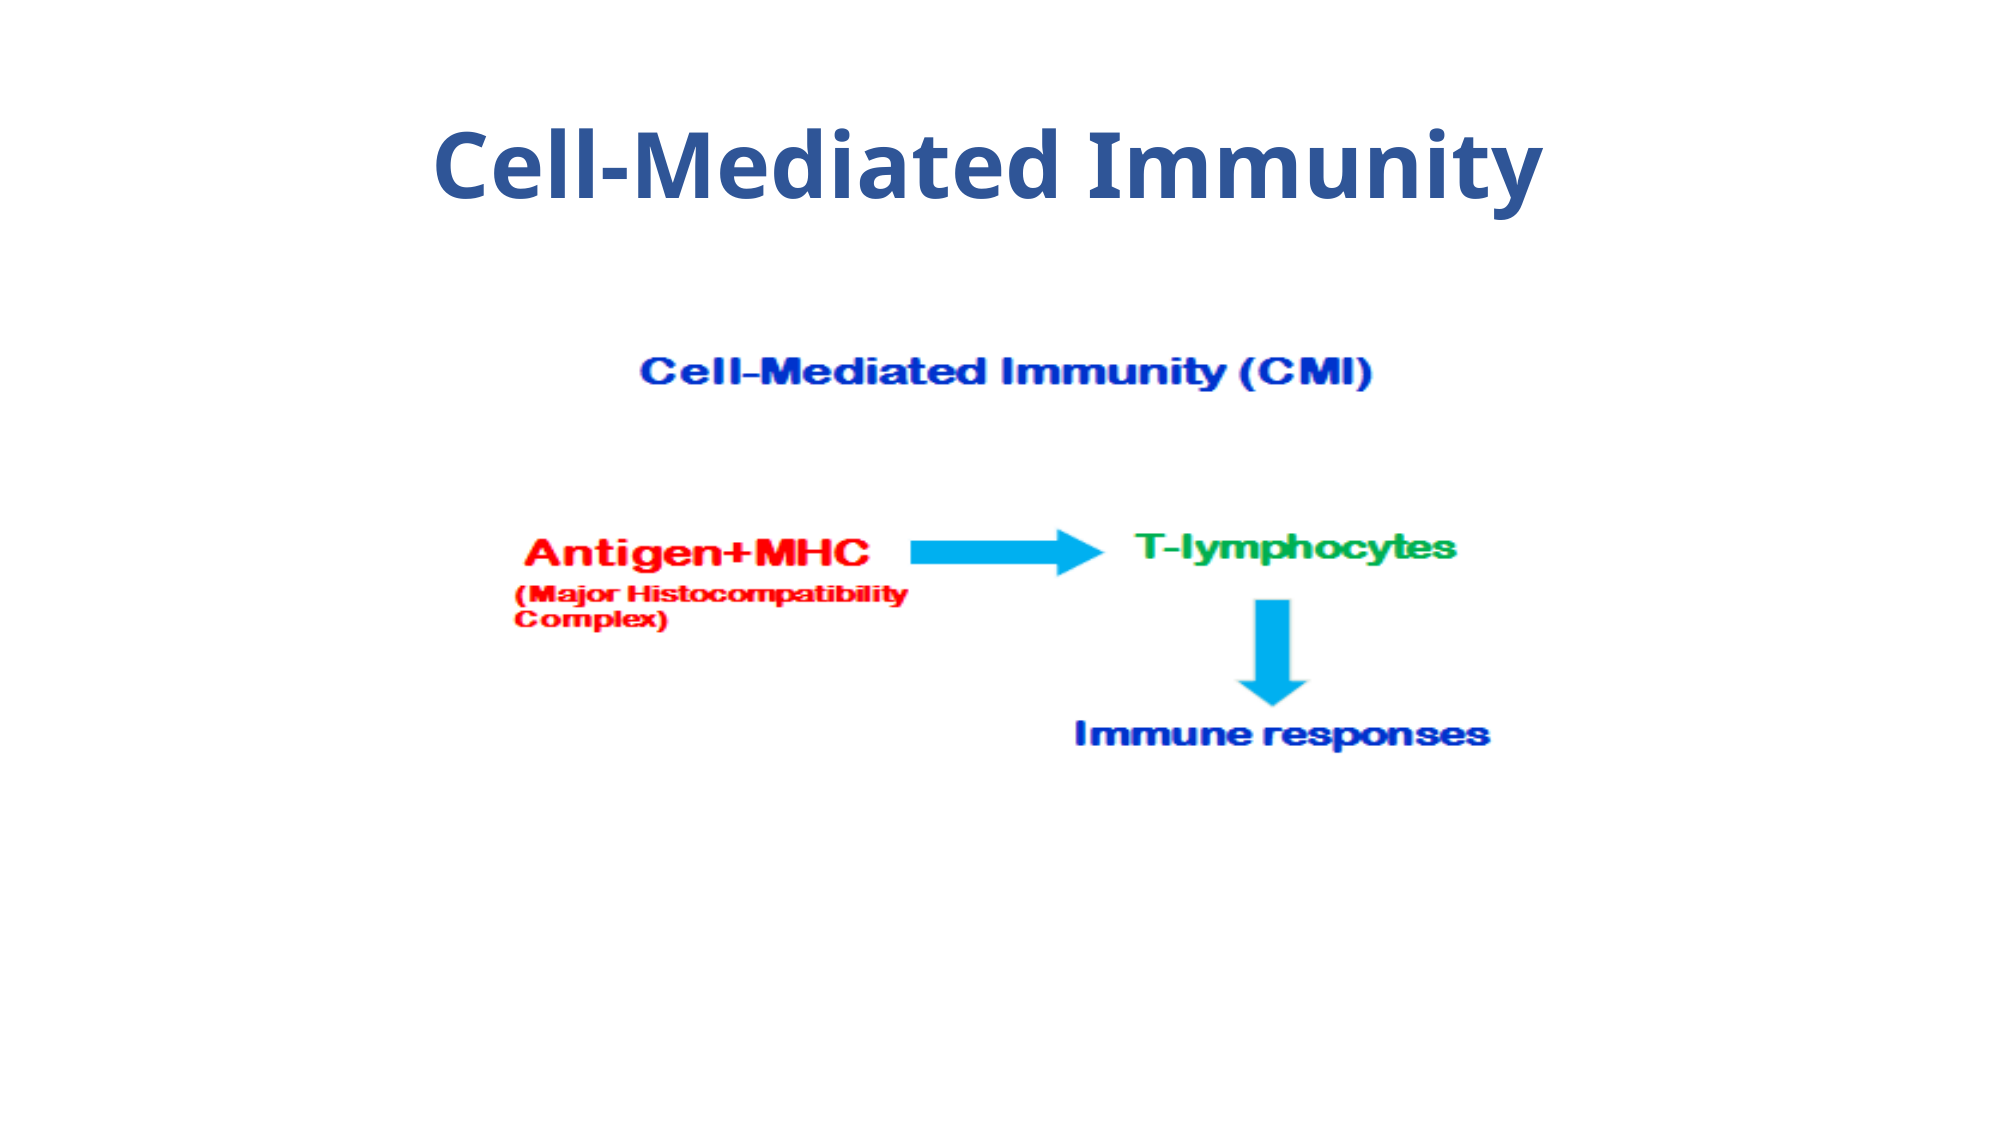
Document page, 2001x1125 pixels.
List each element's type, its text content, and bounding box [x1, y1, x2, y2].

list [425, 320, 1575, 967]
title Cell-Mediated Immunity [137, 59, 1863, 278]
